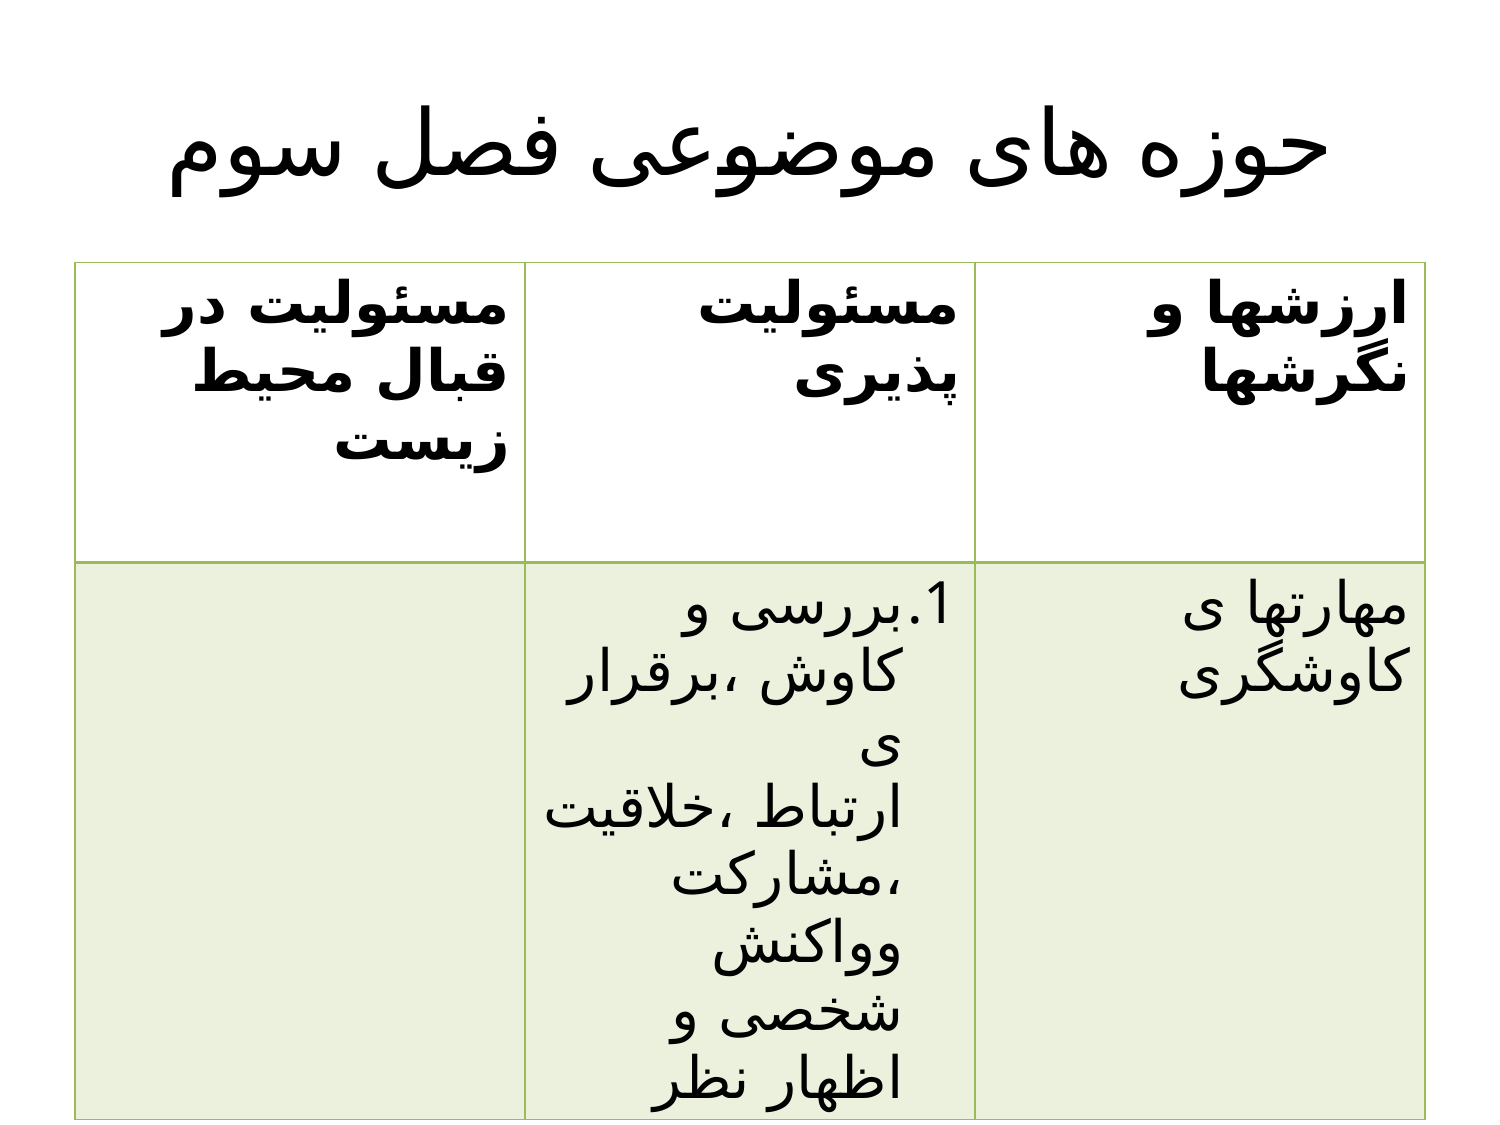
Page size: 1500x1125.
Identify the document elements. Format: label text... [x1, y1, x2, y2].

table_cell [76, 564, 524, 1119]
table_cell مهارتها ی کاوشگری [976, 564, 1424, 1119]
title حوزه های موضوعی فصل سوم [75, 45, 1425, 233]
table_header ارزشها و نگرشها [976, 263, 1424, 561]
table_header مسئولیت در قبال محیط زیست [76, 263, 524, 561]
table_cell بررسی و کاوش ،برقراری ارتباط ،خلاقیت ،مشارکت وواکنش شخصی و اظهار نظر [526, 564, 974, 1119]
table_header مسئولیت پذیری [526, 263, 974, 561]
